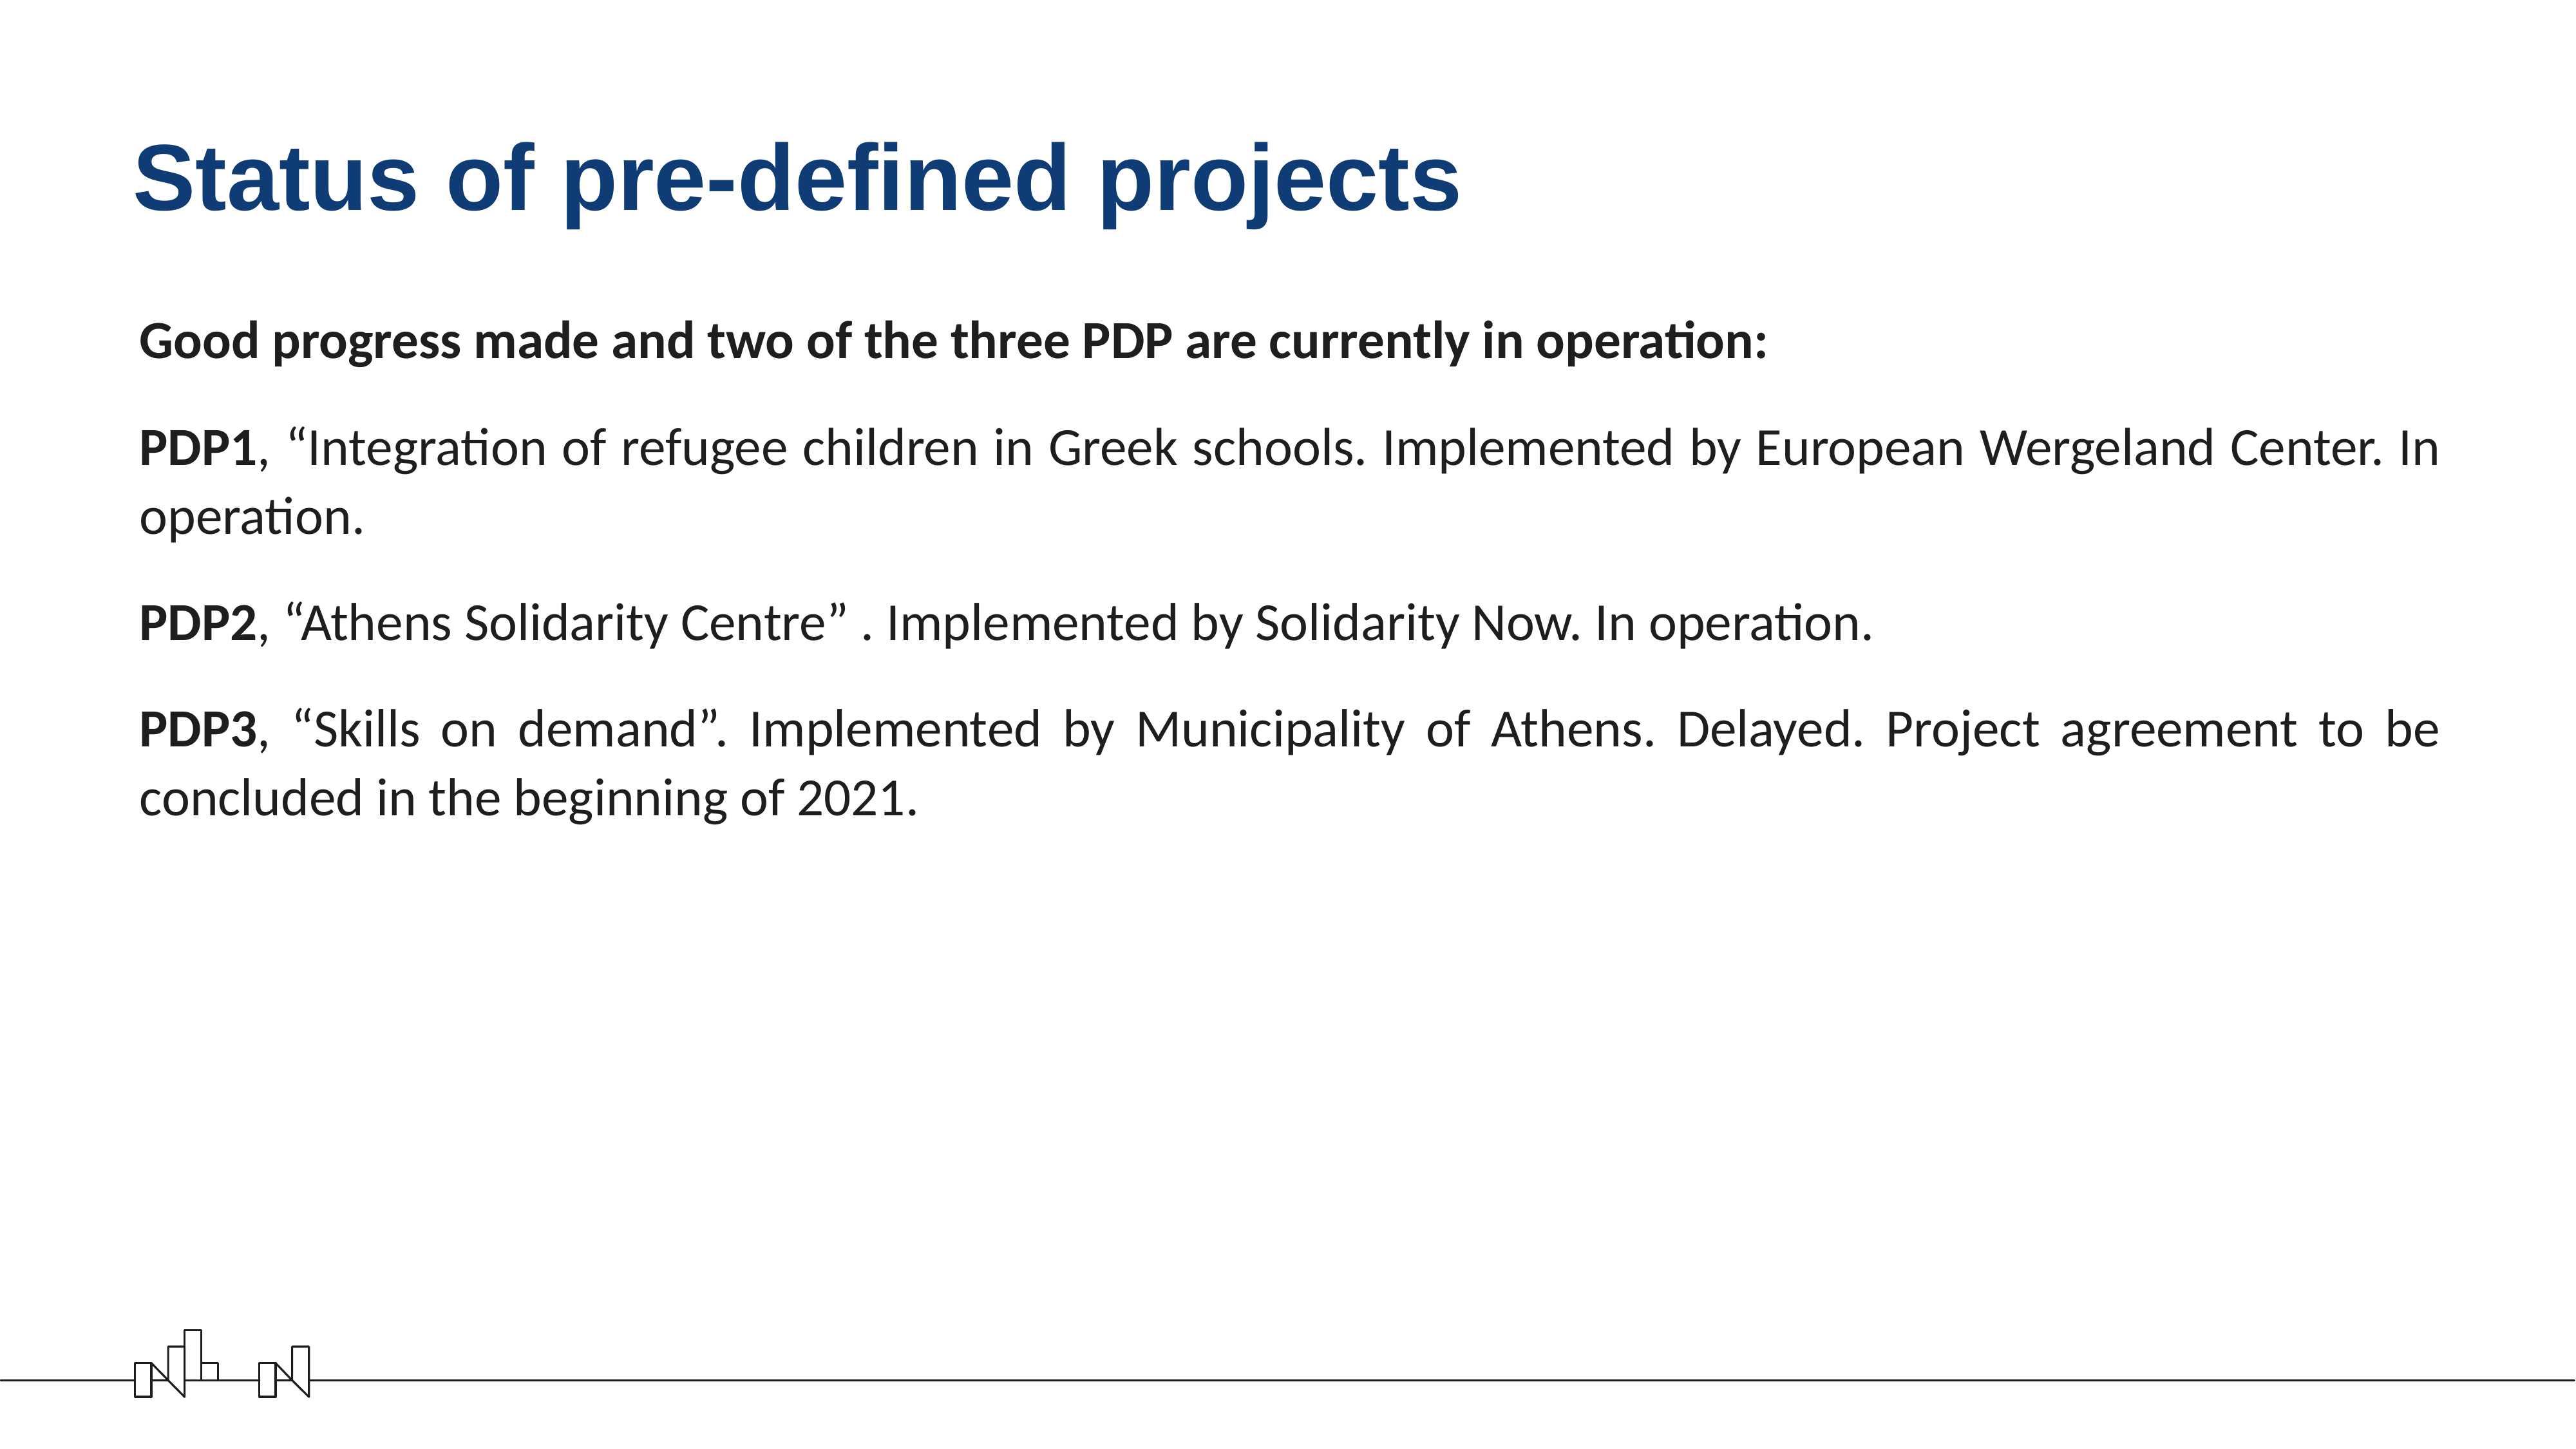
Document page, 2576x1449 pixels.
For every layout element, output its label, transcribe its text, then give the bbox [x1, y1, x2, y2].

title Status of pre-defined projects [133, 116, 2443, 230]
list Good progress made and two of the three PDP are currently in operation: PDP1, “Integration of refugee children in Greek schools. Implemented by European Wergeland Center. In operation. PDP2, “Athens Solidarity Centre” . Implemented by Solidarity Now. In operation. PDP3, “Skills on demand”. Implemented by Municipality of Athens. Delayed. Project agreement to be concluded in the beginning of 2021. [91, 300, 2443, 1298]
